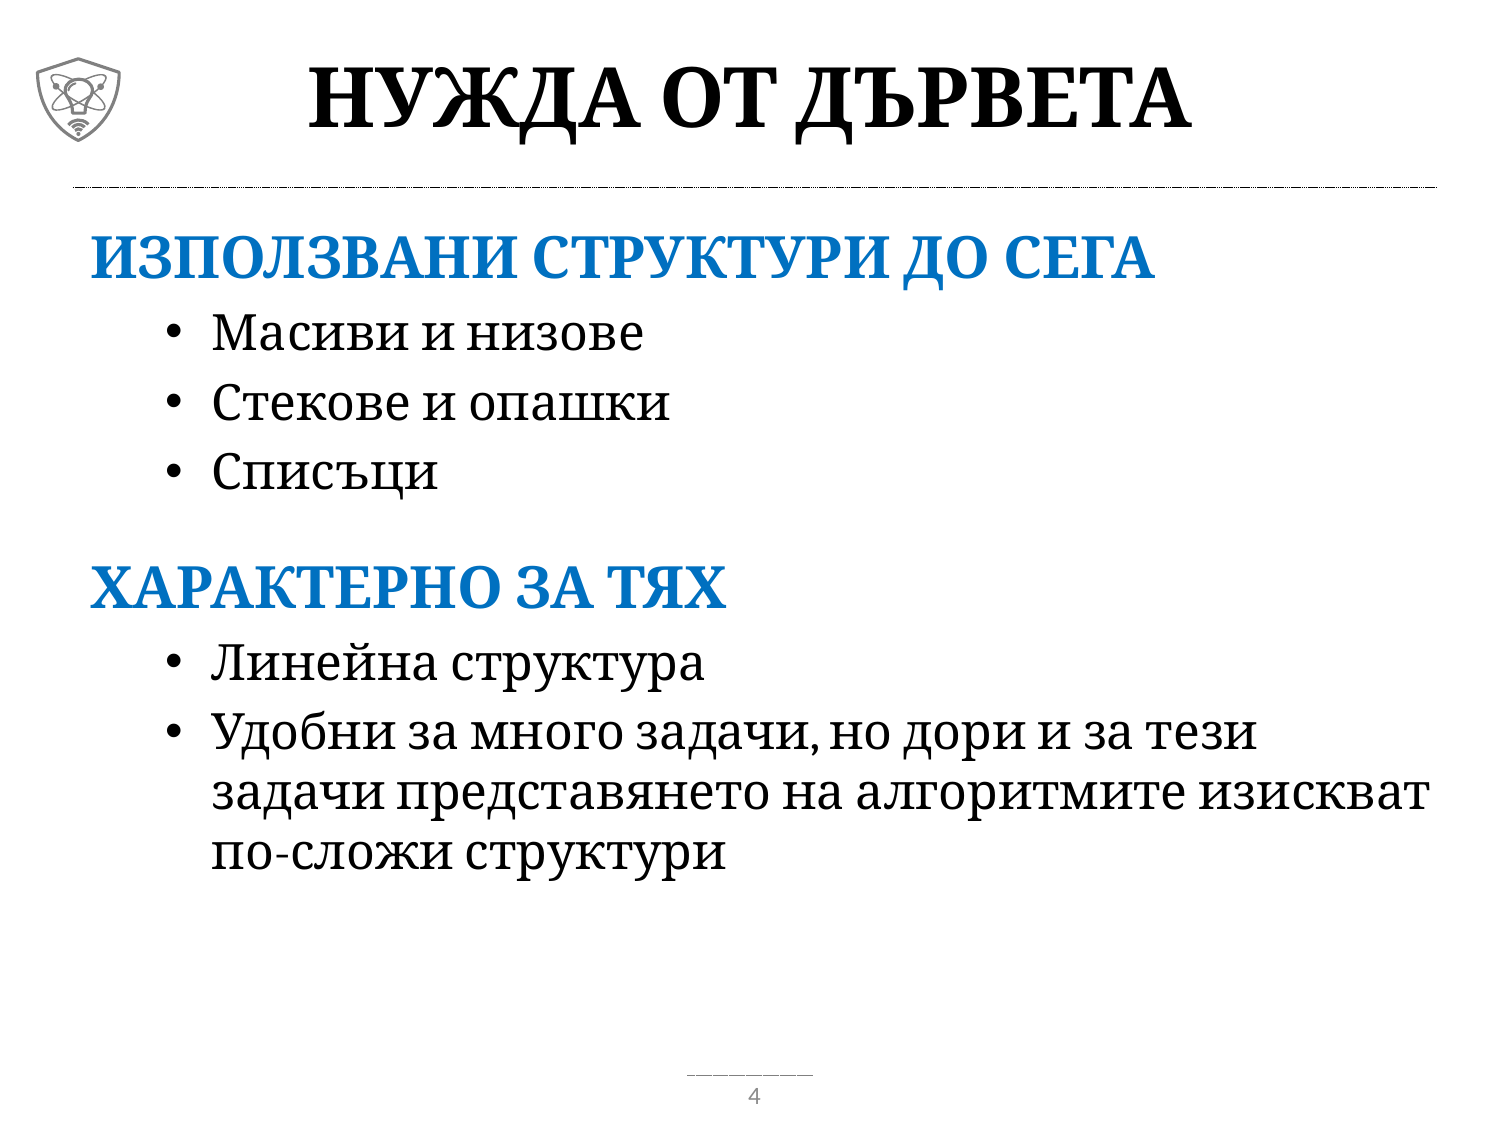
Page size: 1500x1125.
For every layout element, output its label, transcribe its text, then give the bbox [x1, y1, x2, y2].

list Използвани структури до сега Масиви и низове Стекове и опашки Списъци Характерно за тях Линейна структура Удобни за много задачи, но дори и за тези задачи представянето на алгоритмите изискват по-сложи структури [75, 212, 1450, 1063]
slide_number 4 [579, 1065, 930, 1125]
title Нужда от дървета [0, 0, 1500, 188]
